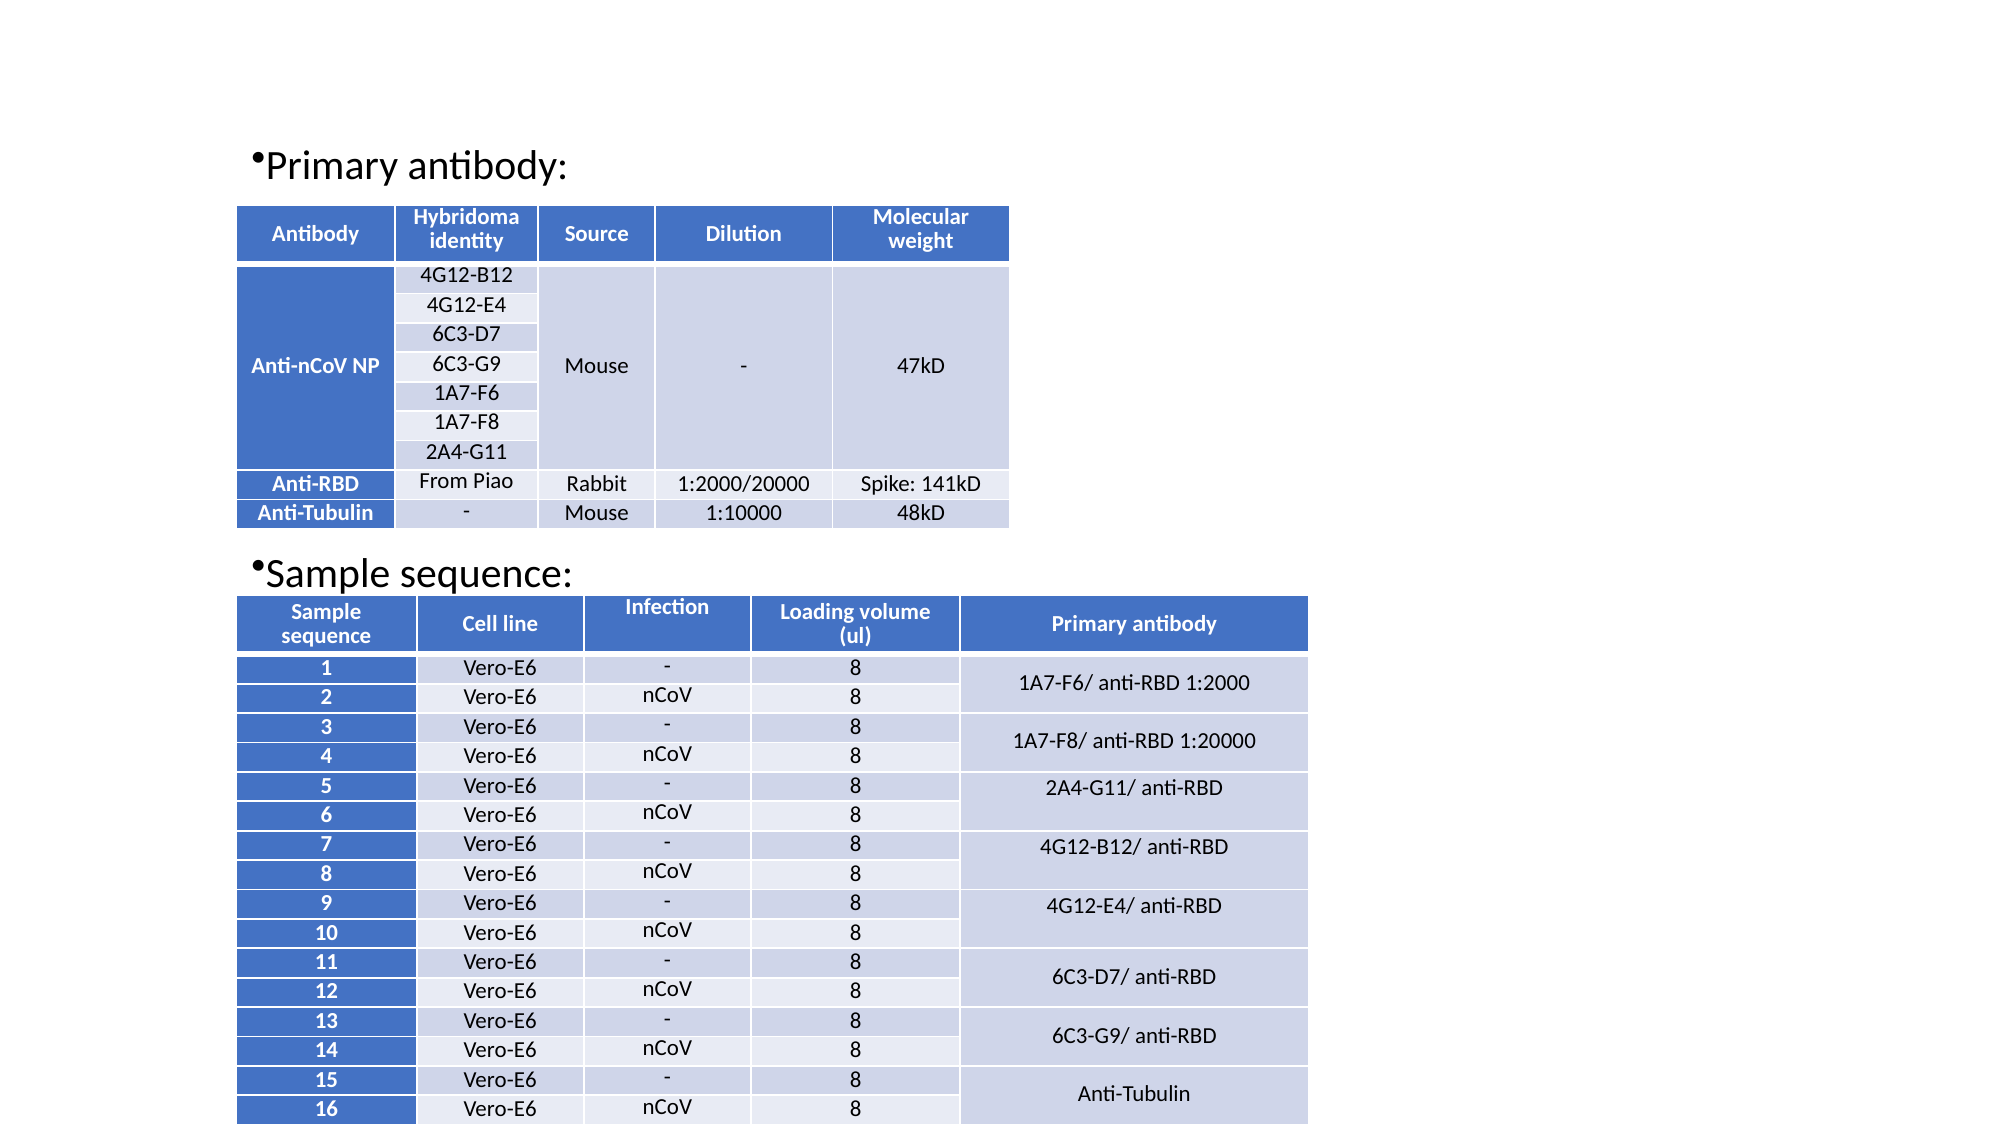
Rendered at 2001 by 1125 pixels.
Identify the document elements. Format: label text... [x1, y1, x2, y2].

table_cell 8 [752, 802, 959, 830]
table_cell 8 [752, 920, 959, 947]
table_cell 47kD [833, 267, 1009, 469]
table_cell 4G12-B12 [396, 267, 537, 293]
table_cell 1A7-F6 [396, 383, 537, 410]
table_cell Vero-E6 [418, 1037, 583, 1065]
table_cell 15 [237, 1067, 416, 1094]
table_cell 4G12-E4/ anti-RBD [961, 890, 1308, 947]
table_cell 48kD [833, 500, 1009, 528]
table_cell 10 [237, 920, 416, 947]
table_cell 4 [237, 743, 416, 771]
table_cell 2A4-G11 [396, 441, 537, 469]
table_cell 9 [237, 890, 416, 918]
table_cell 6C3-G9 [396, 353, 537, 381]
table_cell 8 [752, 714, 959, 742]
table_cell Vero-E6 [418, 832, 583, 859]
table_cell Mouse [539, 500, 654, 528]
table_cell nCoV [585, 1037, 750, 1065]
table_cell 1A7-F8/ anti-RBD 1:20000 [961, 714, 1308, 771]
table_cell Vero-E6 [418, 890, 583, 918]
table_cell 8 [237, 861, 416, 889]
table_cell - [585, 832, 750, 859]
table_cell - [585, 1067, 750, 1094]
text_box Sample sequence: [236, 537, 1581, 653]
table_cell 16 [237, 1096, 416, 1124]
table_cell Vero-E6 [418, 920, 583, 947]
table_cell Vero-E6 [418, 685, 583, 712]
table_cell Vero-E6 [418, 1067, 583, 1094]
table_cell 2A4-G11/ anti-RBD [961, 773, 1308, 830]
table_cell 14 [237, 1037, 416, 1065]
table_cell 4G12-B12/ anti-RBD [961, 832, 1308, 889]
table_cell nCoV [585, 1096, 750, 1124]
table_cell Mouse [539, 267, 654, 469]
table_cell Vero-E6 [418, 743, 583, 771]
table_cell 3 [237, 714, 416, 742]
table_cell 7 [237, 832, 416, 859]
table_cell 8 [752, 1008, 959, 1036]
table_cell - [585, 773, 750, 800]
table_cell 6 [237, 802, 416, 830]
table_cell nCoV [585, 920, 750, 947]
table_cell nCoV [585, 802, 750, 830]
table_cell 13 [237, 1008, 416, 1036]
table_cell 5 [237, 773, 416, 800]
table_cell - [585, 949, 750, 977]
table_cell nCoV [585, 979, 750, 1006]
table_cell nCoV [585, 743, 750, 771]
table_cell 6C3-G9/ anti-RBD [961, 1008, 1308, 1065]
table_cell 8 [752, 743, 959, 771]
table_header Molecular weight [833, 206, 1009, 261]
table_cell 1A7-F6/ anti-RBD 1:2000 [961, 657, 1308, 712]
table_header Dilution [656, 206, 832, 261]
table_cell 1 [237, 657, 416, 683]
table_cell nCoV [585, 685, 750, 712]
table_cell 8 [752, 1096, 959, 1124]
table_cell Anti-Tubulin [961, 1067, 1308, 1124]
table_cell 8 [752, 861, 959, 889]
table_cell Anti-RBD [237, 471, 394, 499]
table_cell Vero-E6 [418, 1008, 583, 1036]
table_cell 6C3-D7/ anti-RBD [961, 949, 1308, 1006]
table_cell - [585, 1008, 750, 1036]
table_cell 8 [752, 979, 959, 1006]
table_cell From Piao [396, 471, 537, 499]
table_cell Anti-Tubulin [237, 500, 394, 528]
table_cell 8 [752, 890, 959, 918]
table_cell Vero-E6 [418, 861, 583, 889]
table_cell 12 [237, 979, 416, 1006]
table_cell Vero-E6 [418, 1096, 583, 1124]
table_cell 1A7-F8 [396, 412, 537, 440]
table_cell - [656, 267, 832, 469]
table_cell 4G12-E4 [396, 294, 537, 322]
table_cell 6C3-D7 [396, 324, 537, 351]
table_cell Vero-E6 [418, 657, 583, 683]
table_cell 8 [752, 949, 959, 977]
table_header Hybridoma identity [396, 206, 537, 261]
table_cell 8 [752, 657, 959, 683]
table_cell Vero-E6 [418, 714, 583, 742]
table_cell nCoV [585, 861, 750, 889]
table_cell Anti-nCoV NP [237, 267, 394, 469]
table_cell 1:10000 [656, 500, 832, 528]
table_cell 8 [752, 773, 959, 800]
table_cell Spike: 141kD [833, 471, 1009, 499]
table_cell - [396, 500, 537, 528]
table_cell Vero-E6 [418, 802, 583, 830]
table_cell Vero-E6 [418, 949, 583, 977]
table_cell 8 [752, 685, 959, 712]
table_cell 8 [752, 1037, 959, 1065]
table_cell Rabbit [539, 471, 654, 499]
table_cell - [585, 657, 750, 683]
table_header Source [539, 206, 654, 261]
table_cell Vero-E6 [418, 979, 583, 1006]
subtitle Primary antibody: [236, 0, 1581, 522]
table_header Antibody [237, 206, 394, 261]
table_cell 2 [237, 685, 416, 712]
table_cell 1:2000/20000 [656, 471, 832, 499]
table_cell - [585, 714, 750, 742]
table_cell 8 [752, 1067, 959, 1094]
table_cell Vero-E6 [418, 773, 583, 800]
table_cell 11 [237, 949, 416, 977]
table_cell - [585, 890, 750, 918]
table_cell 8 [752, 832, 959, 859]
